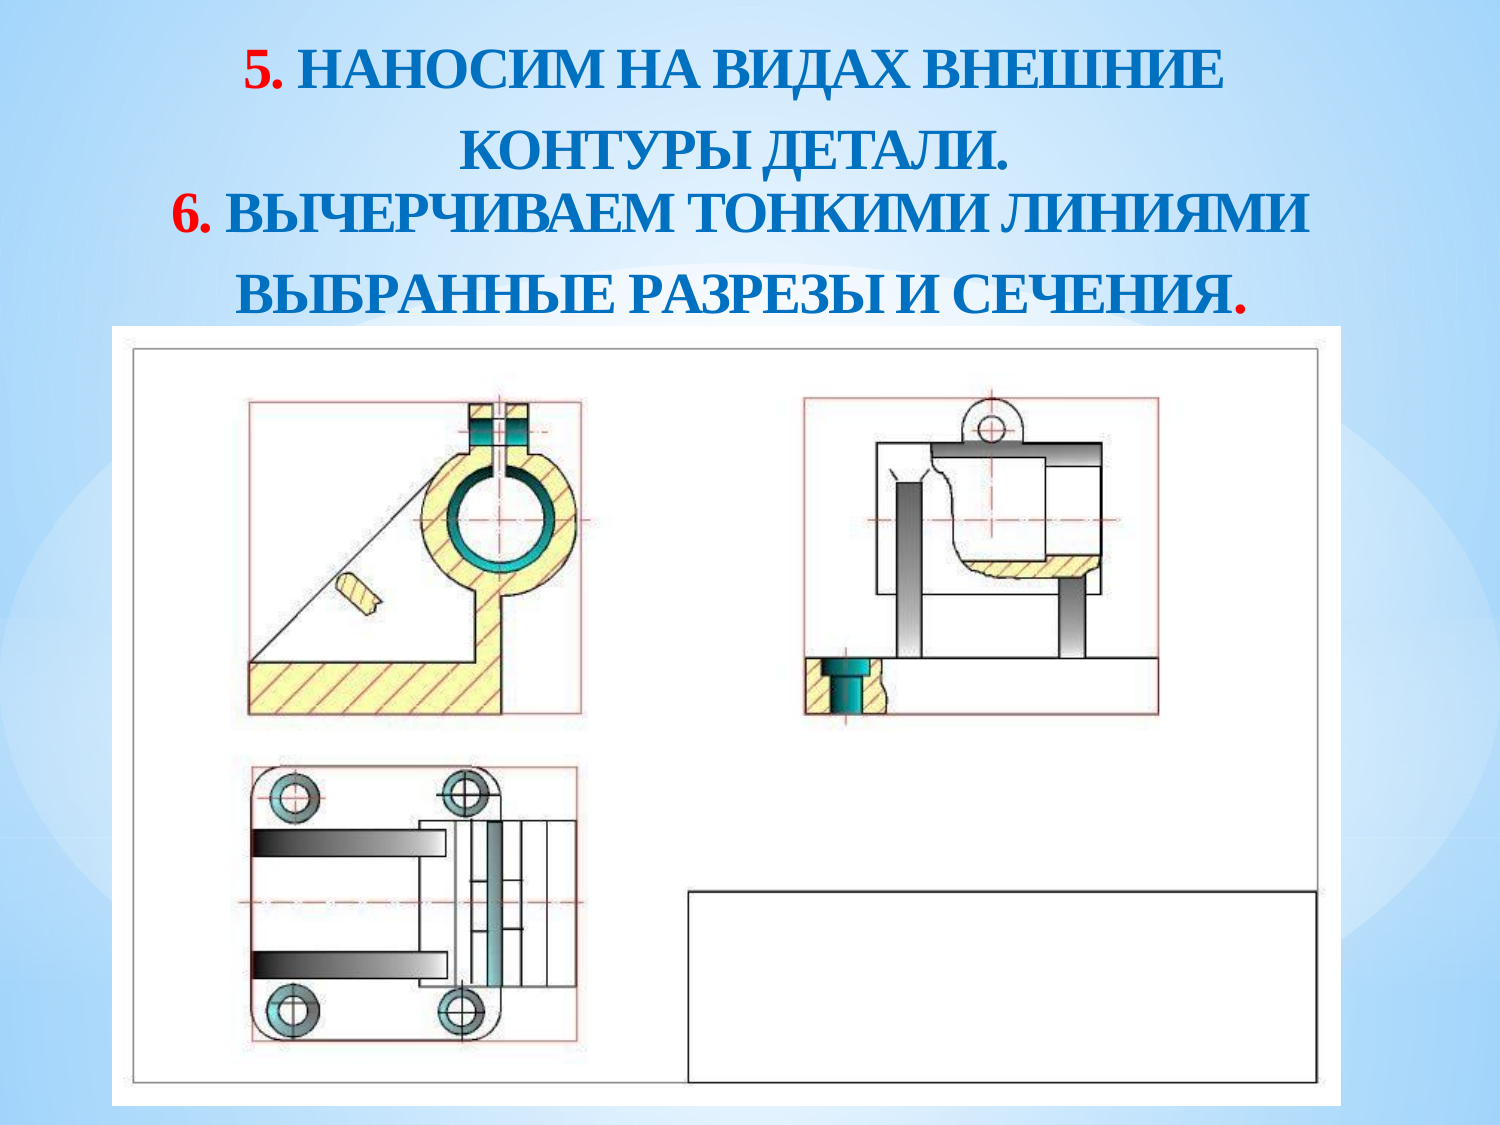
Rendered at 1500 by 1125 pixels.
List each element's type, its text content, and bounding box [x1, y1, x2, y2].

list 5. Наносим на видах внешние контуры детали. 6. Вычеpчиваем тонкими линиями выбpанные pазpезы и сечения. [0, 30, 1500, 684]
picture [111, 326, 1341, 1106]
